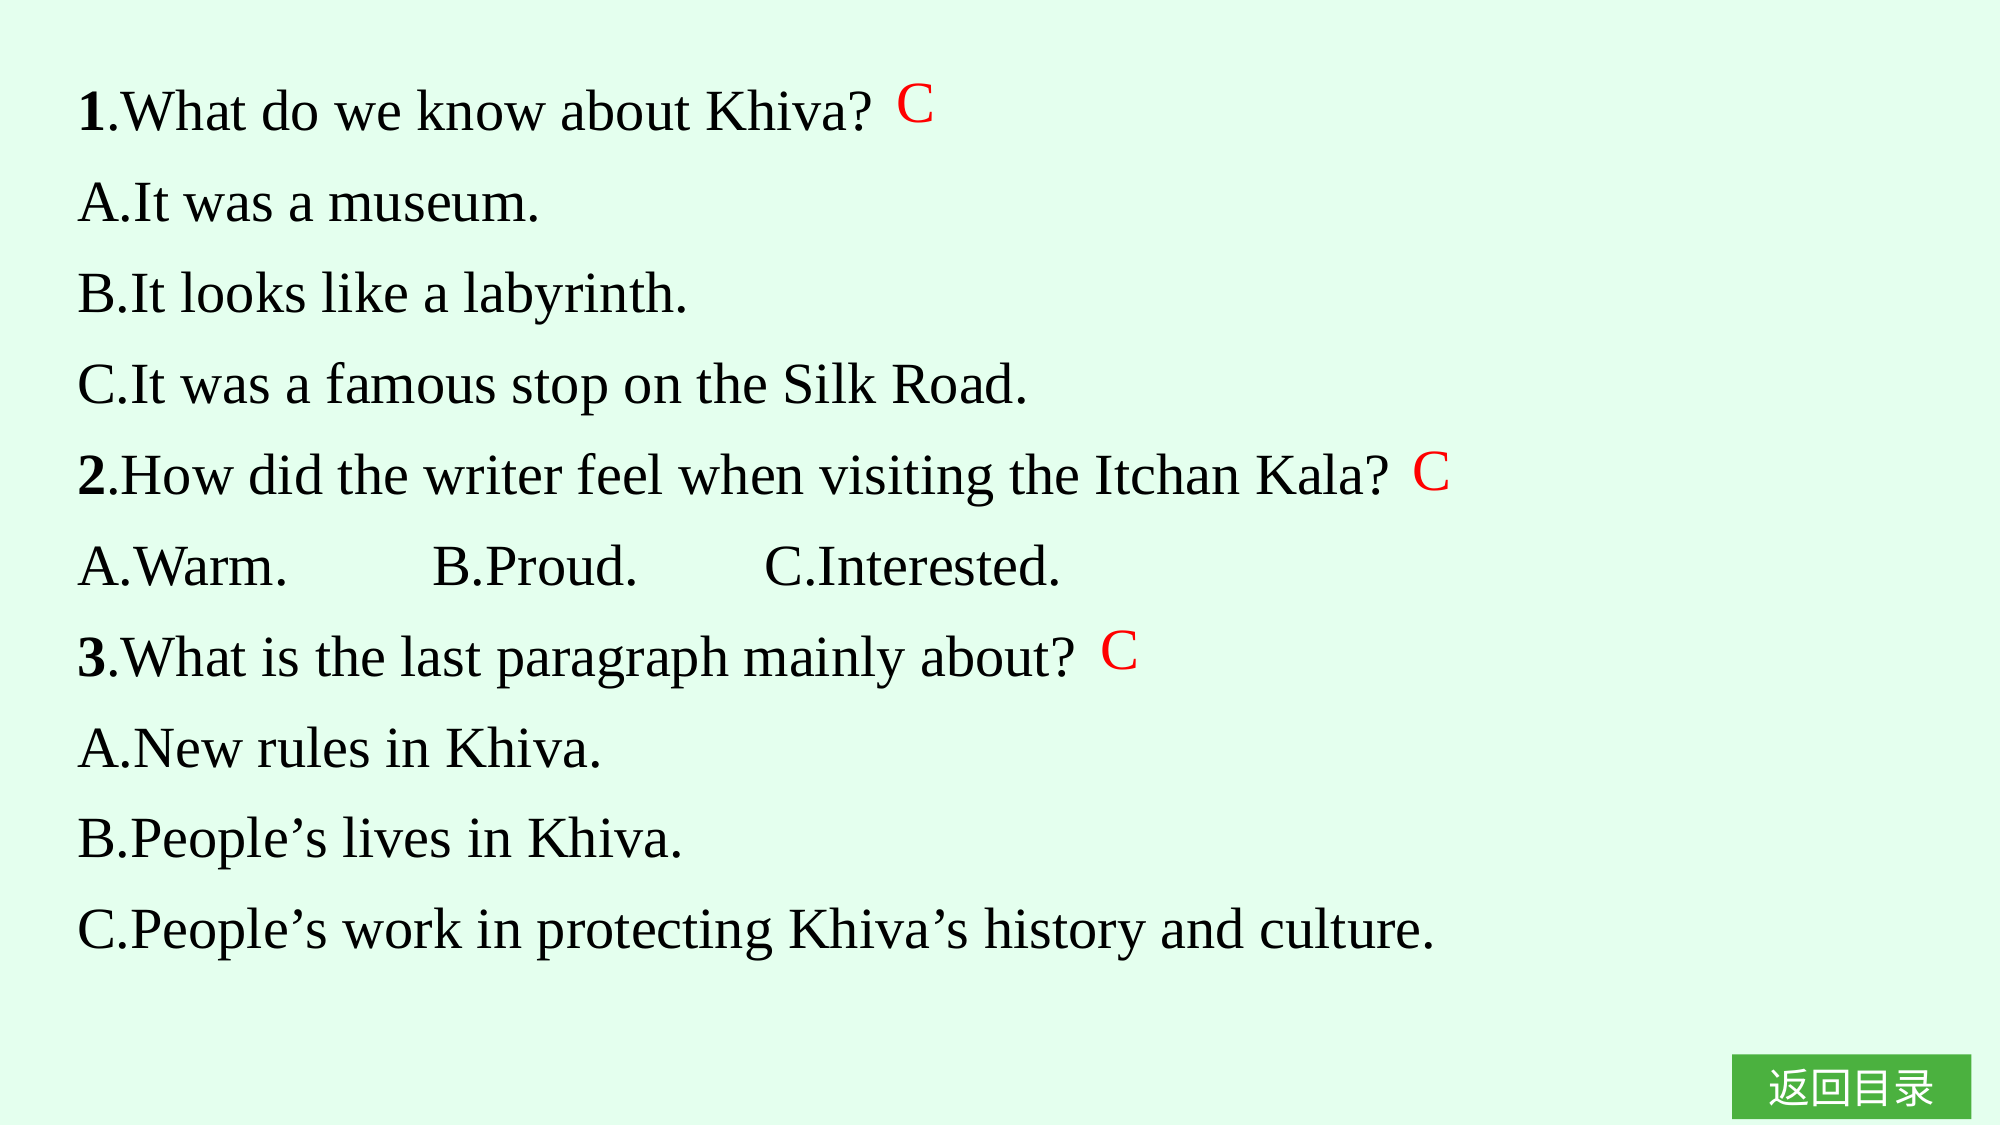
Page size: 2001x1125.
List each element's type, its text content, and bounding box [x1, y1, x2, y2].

text_box C [1397, 424, 1467, 510]
text_box C [881, 57, 951, 142]
text_box C [1085, 603, 1155, 689]
text_box 1.What do we know about Khiva? A.It was a museum. B.It looks like a labyrinth. C.It was a famous stop on the Silk Road. 2.How did the writer feel when visiting the Itchan Kala? A.Warm. B.Proud. C.Interested. 3.What is the last paragraph mainly about? A.New rules in Khiva. B.People’s lives in Khiva. C.People’s work in protecting Khiva’s history and culture. [62, 43, 1938, 968]
